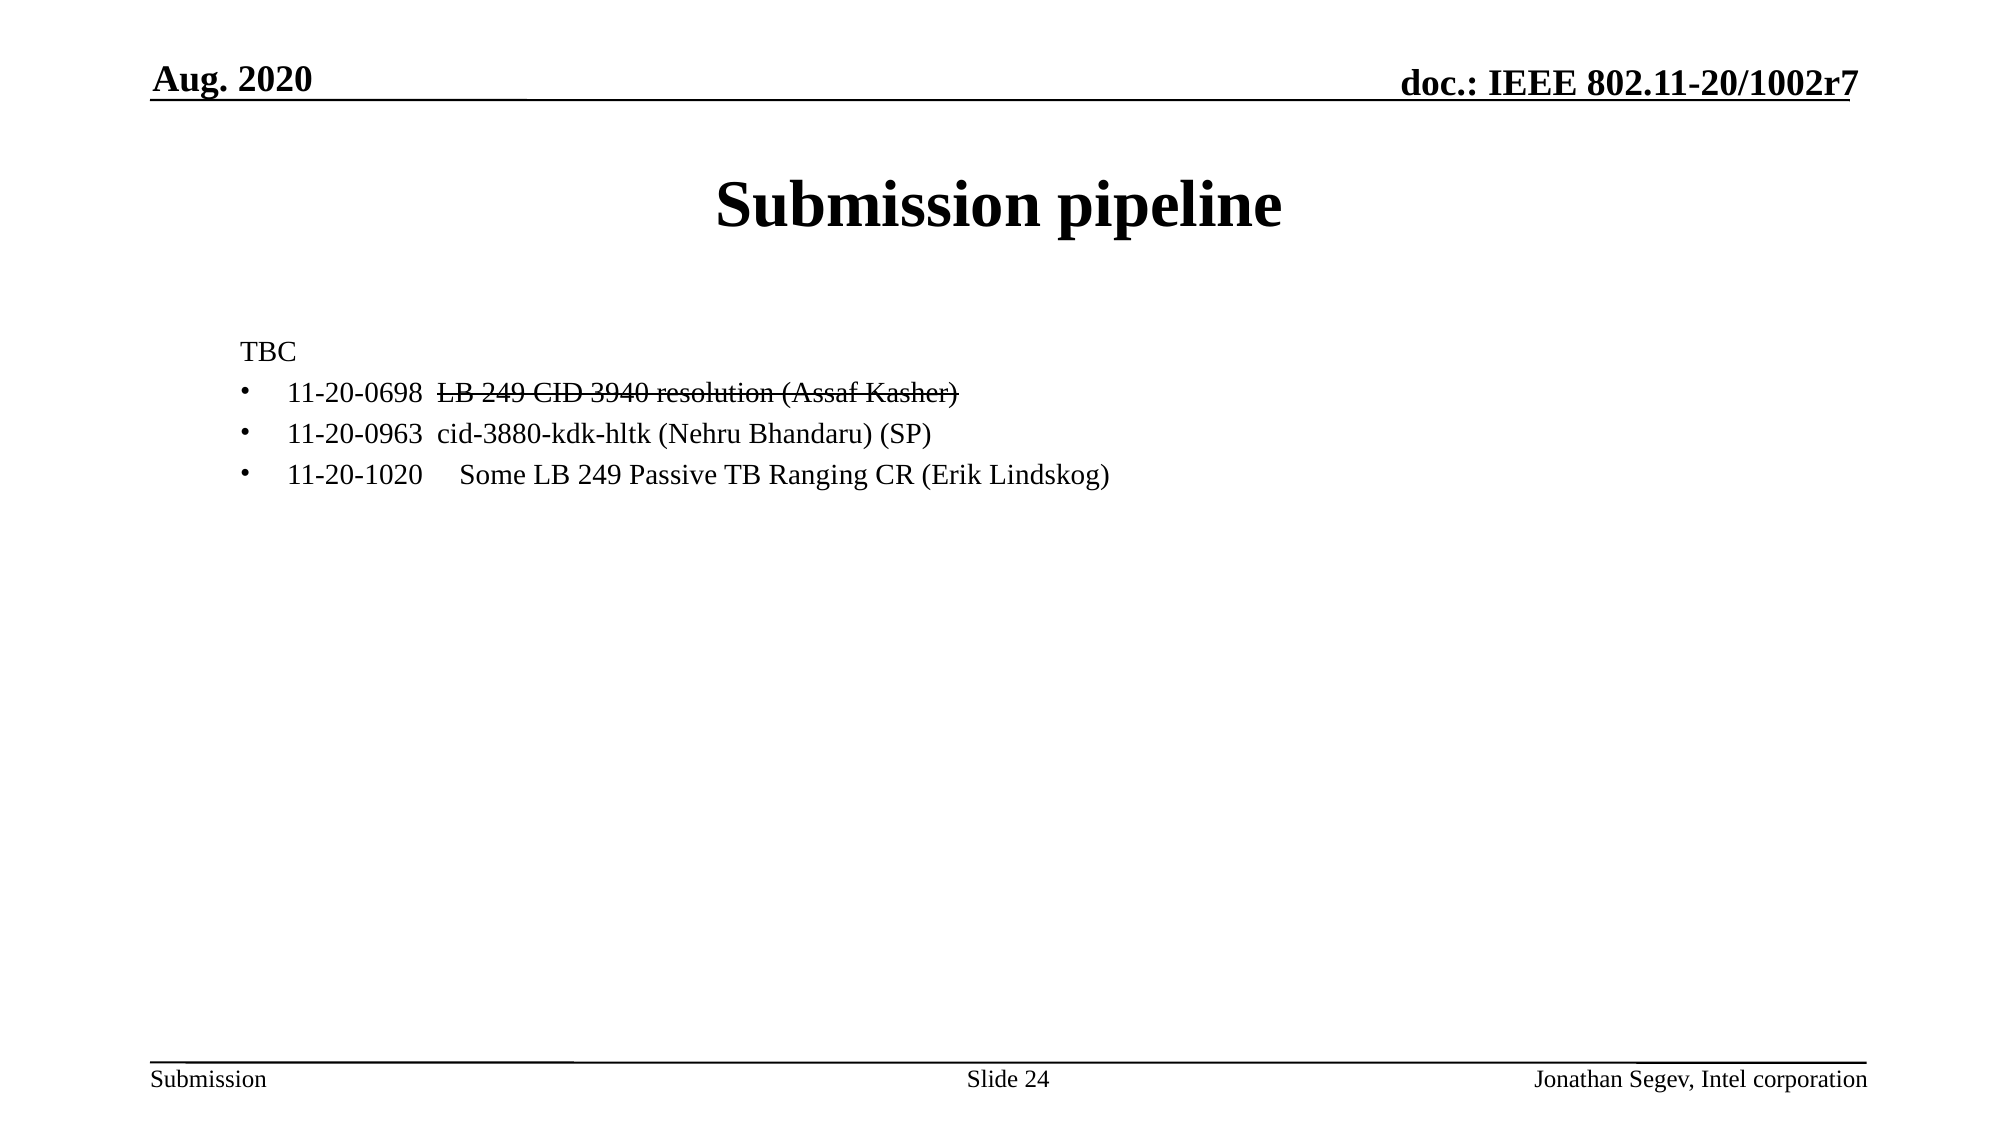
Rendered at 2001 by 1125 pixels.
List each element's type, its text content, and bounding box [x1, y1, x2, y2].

title Submission pipeline [149, 112, 1850, 288]
list TBC 11-20-0698 LB 249 CID 3940 resolution (Assaf Kasher) 11-20-0963 cid-3880-kdk-hltk (Nehru Bhandaru) (SP) 11-20-1020 Some LB 249 Passive TB Ranging CR (Erik Lindskog) [149, 324, 1850, 1000]
slide_number Slide 24 [950, 1061, 1067, 1123]
footer Jonathan Segev, Intel corporation [1171, 1061, 1869, 1093]
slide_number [152, 54, 563, 100]
